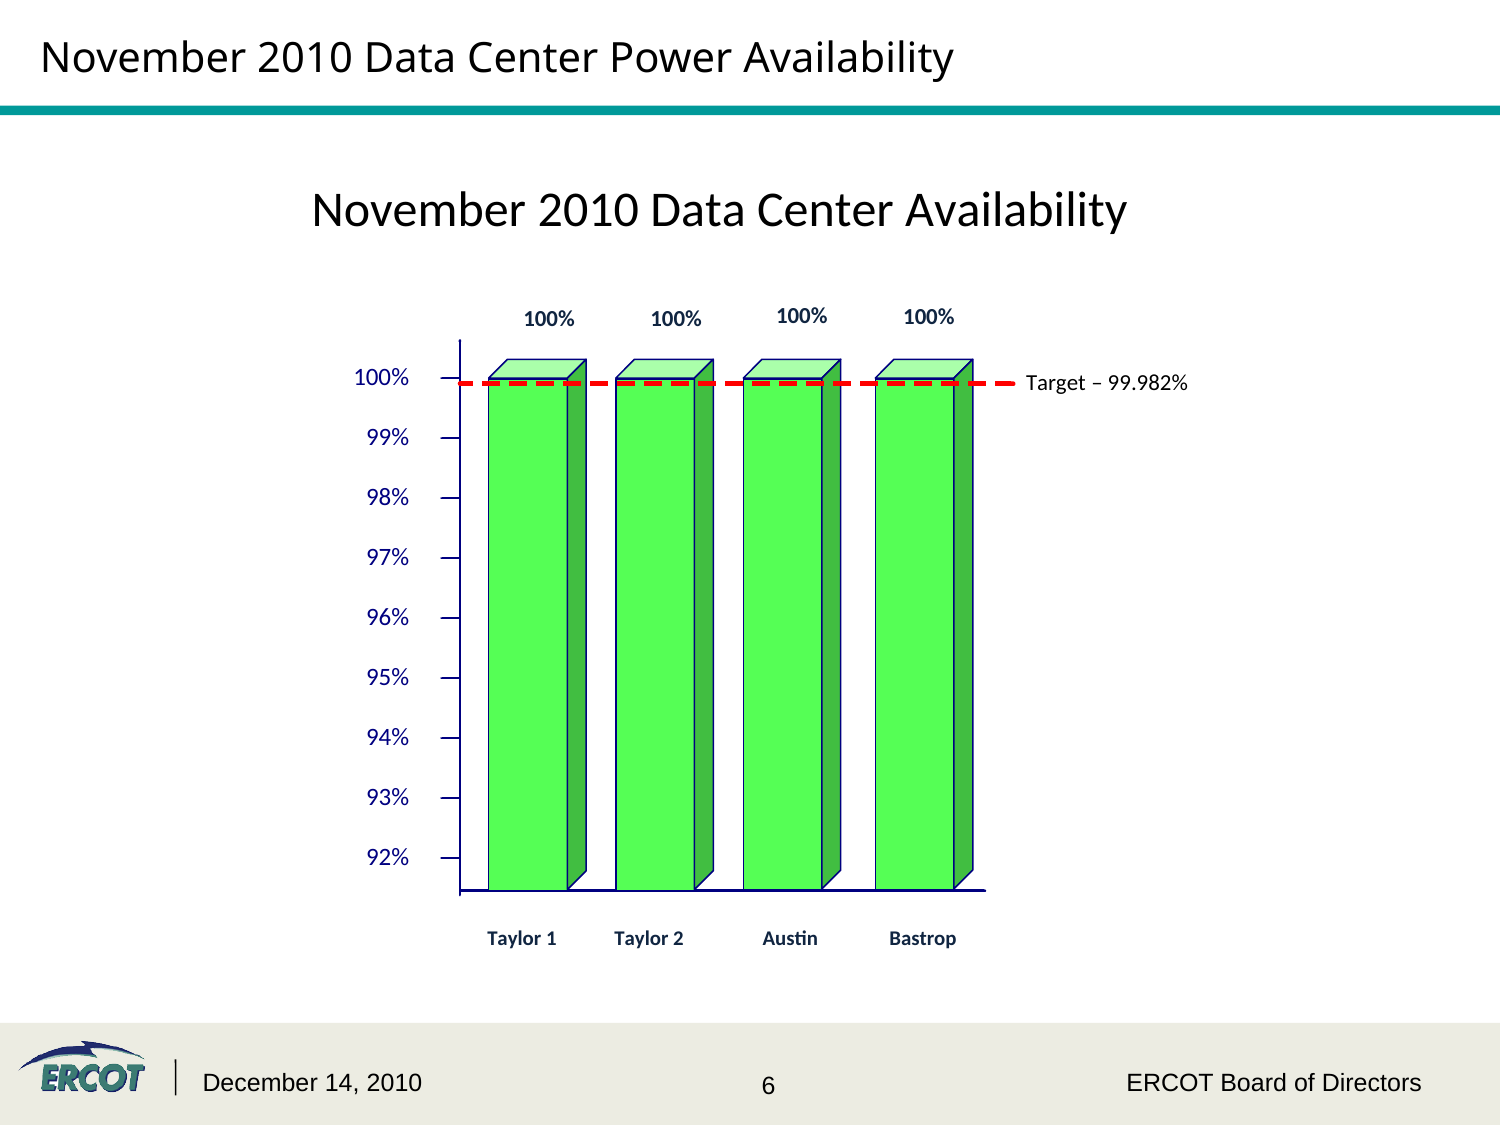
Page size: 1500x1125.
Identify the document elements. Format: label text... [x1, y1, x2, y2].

title November 2010 Data Center Power Availability [24, 0, 1451, 113]
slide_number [187, 1059, 538, 1125]
picture [10, 1031, 151, 1111]
picture [309, 171, 1191, 955]
footer ERCOT Board of Directors [1024, 1059, 1438, 1125]
